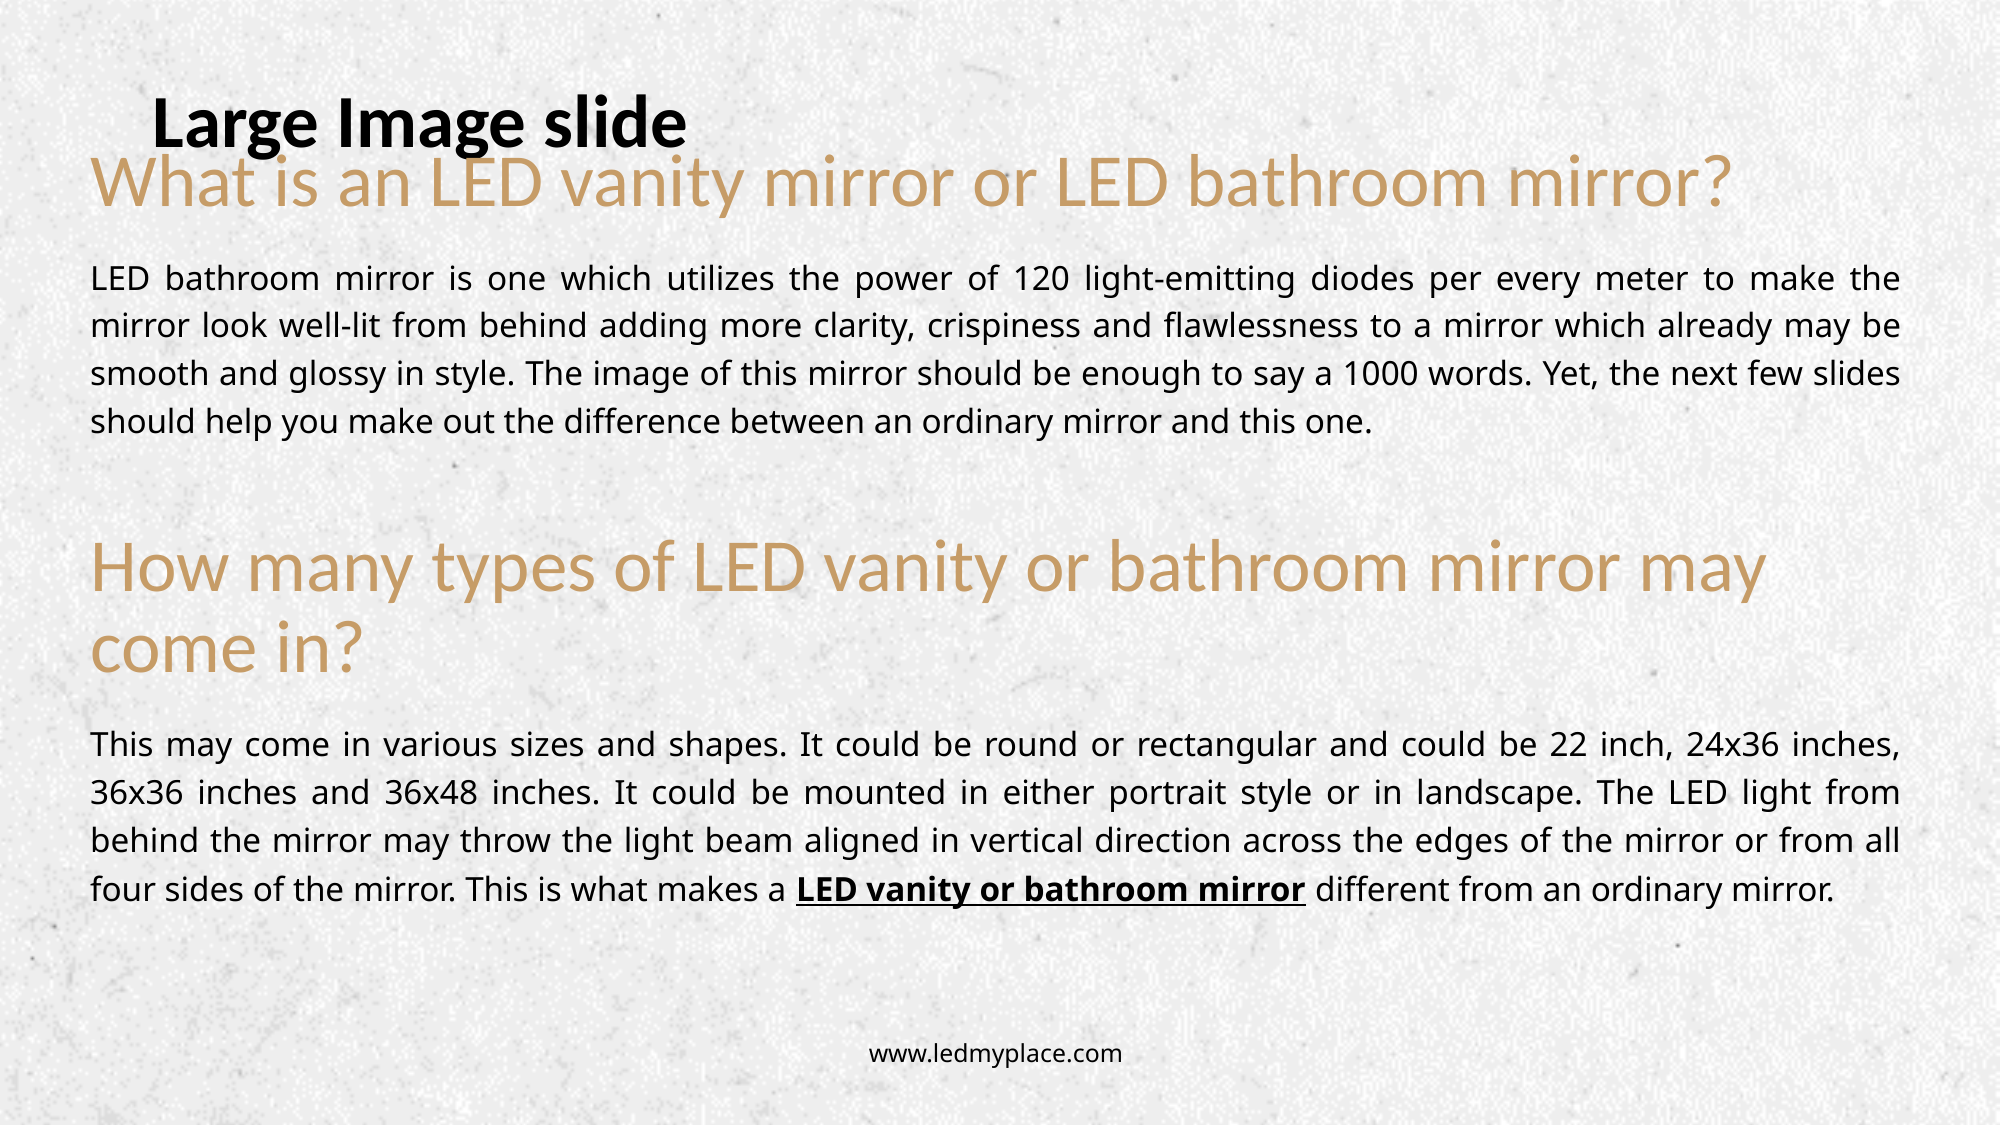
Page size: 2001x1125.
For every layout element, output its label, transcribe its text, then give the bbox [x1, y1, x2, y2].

text_box What is an LED vanity mirror or LED bathroom mirror? [75, 136, 1919, 227]
title Large Image slide [137, 70, 1863, 136]
picture [0, 0, 2000, 1125]
text_box How many types of LED vanity or bathroom mirror may come in? [75, 562, 1919, 653]
text_box www.ledmyplace.com [853, 1024, 1146, 1082]
text_box This may come in various sizes and shapes. It could be round or rectangular and could be 22 inch, 24x36 inches, 36x36 inches and 36x48 inches. It could be mounted in either portrait style or in landscape. The LED light from behind the mirror may throw the light beam aligned in vertical direction across the edges of the mirror or from all four sides of the mirror. This is what makes a LED vanity or bathroom mirror different from an ordinary mirror. [75, 707, 1919, 954]
text_box LED bathroom mirror is one which utilizes the power of 120 light-emitting diodes per every meter to make the mirror look well-lit from behind adding more clarity, crispiness and flawlessness to a mirror which already may be smooth and glossy in style. The image of this mirror should be enough to say a 1000 words. Yet, the next few slides should help you make out the difference between an ordinary mirror and this one. [75, 241, 1919, 488]
